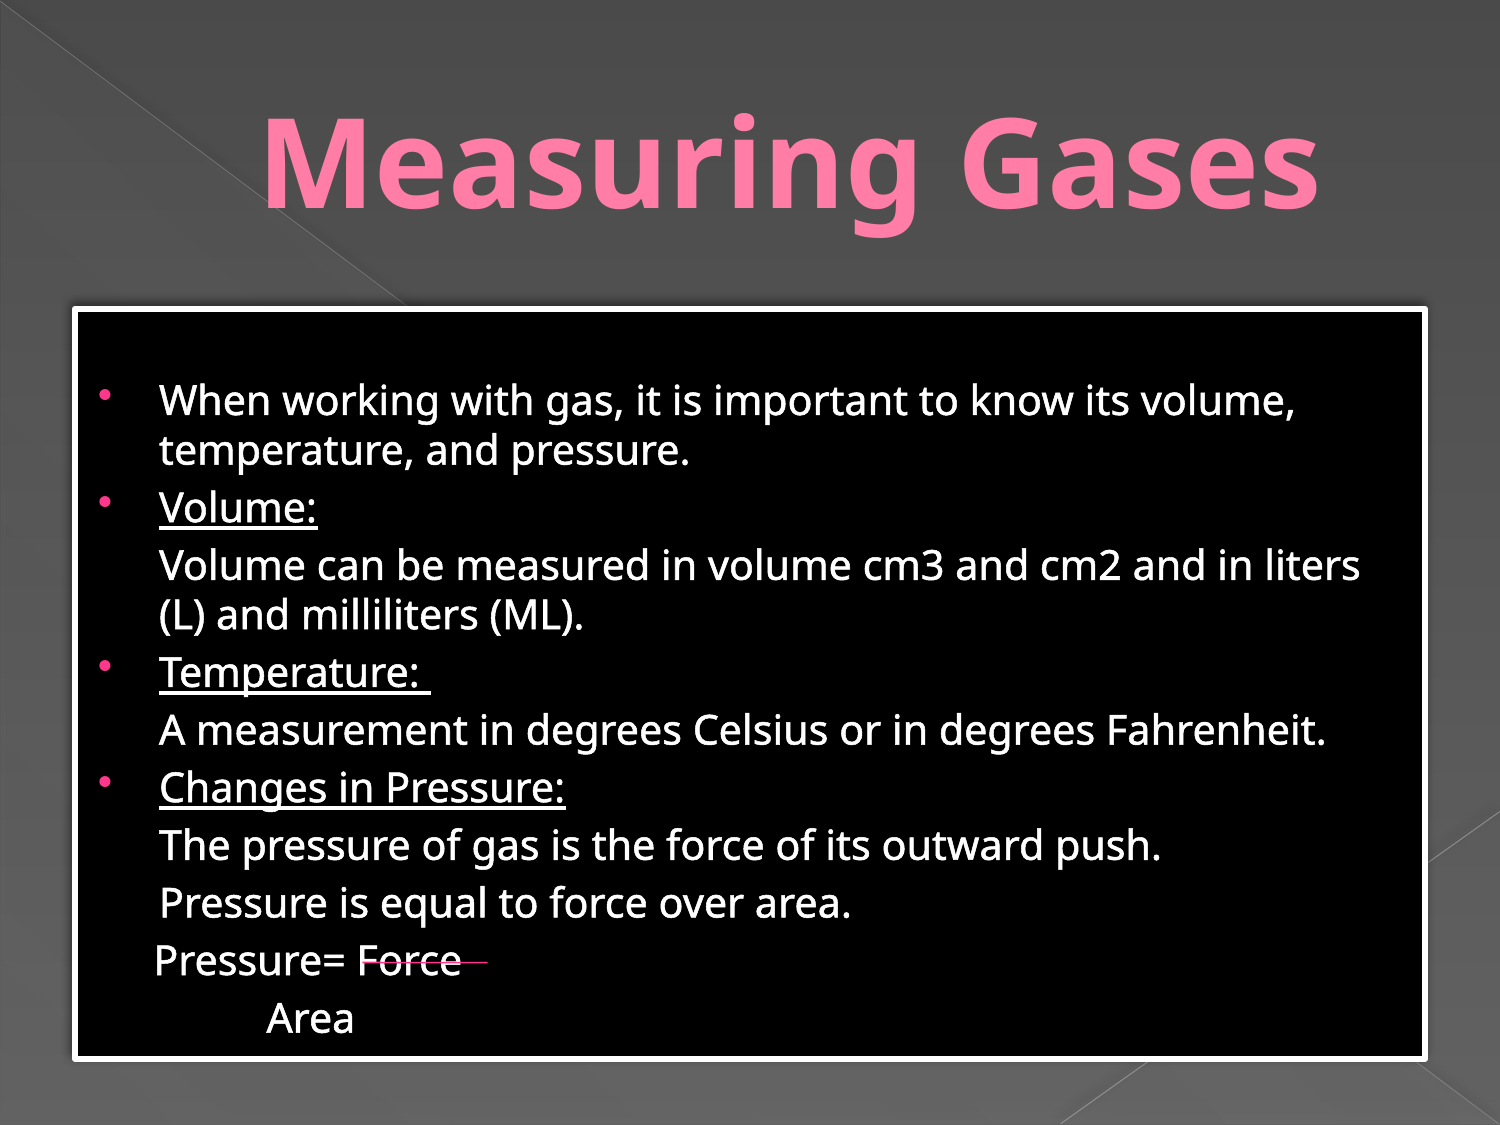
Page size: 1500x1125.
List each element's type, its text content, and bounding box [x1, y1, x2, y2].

list When working with gas, it is important to know its volume, temperature, and pressure. Volume: Volume can be measured in volume cm3 and cm2 and in liters (L) and milliliters (ML). Temperature: A measurement in degrees Celsius or in degrees Fahrenheit. Changes in Pressure: The pressure of gas is the force of its outward push. Pressure is equal to force over area. Pressure= Force Area [72, 306, 1428, 1062]
title Measuring Gases [75, 43, 1425, 274]
